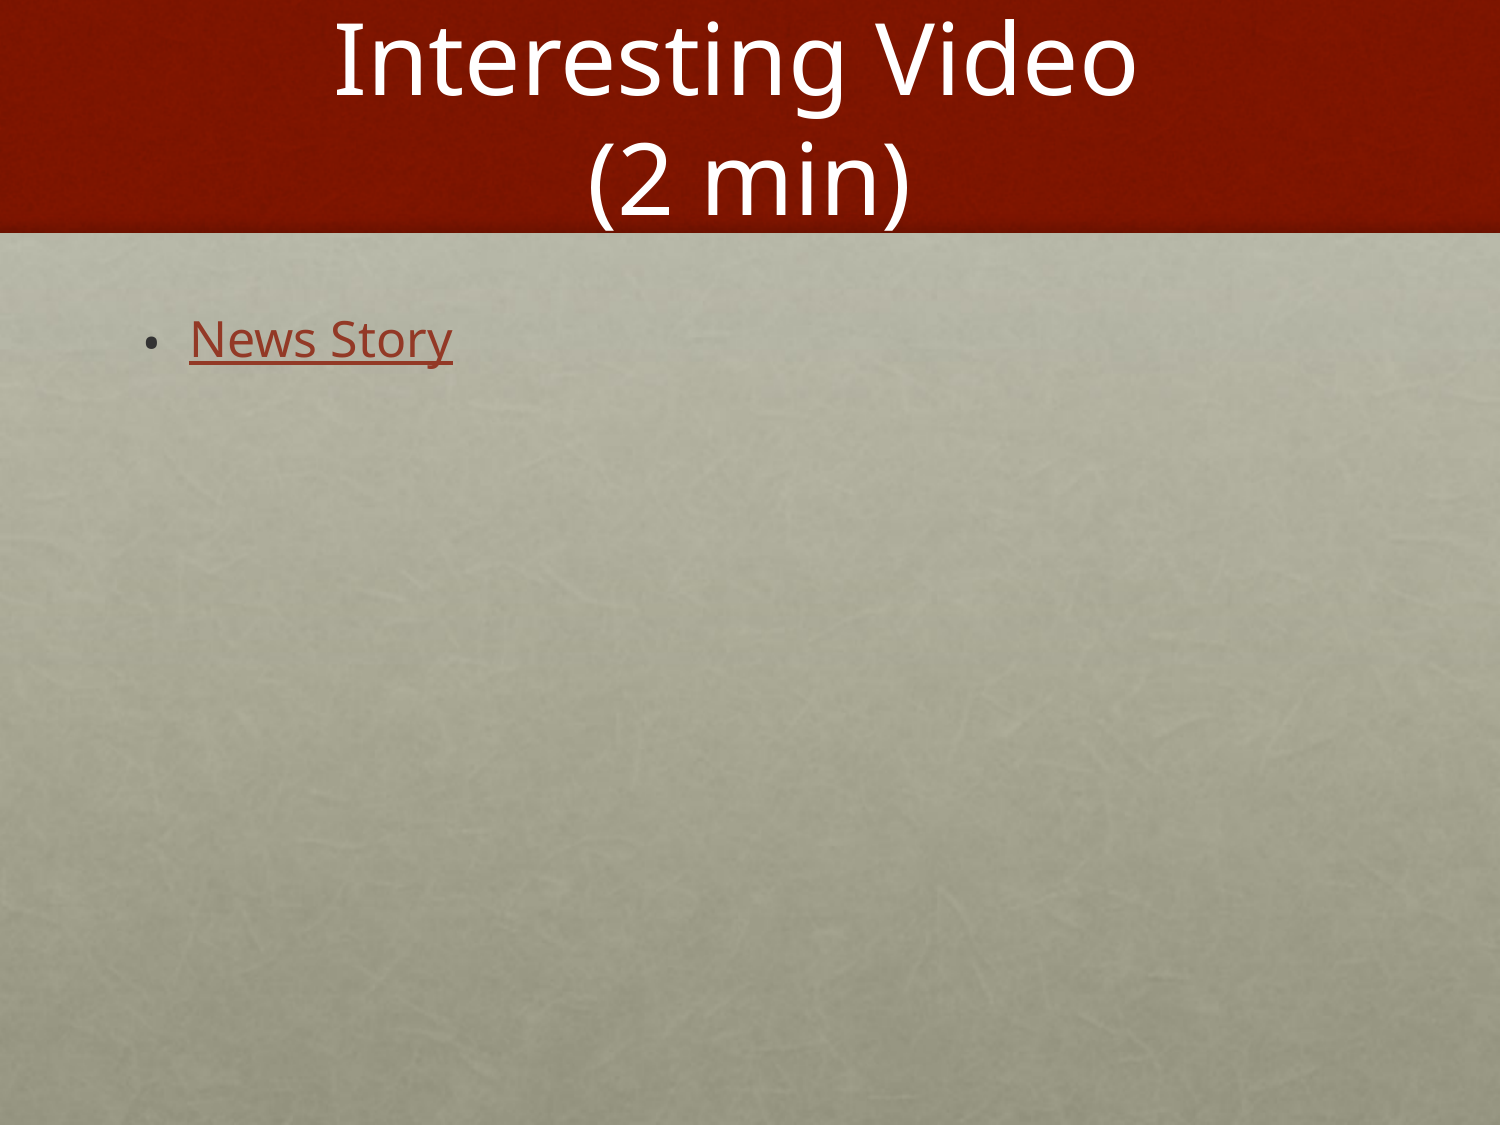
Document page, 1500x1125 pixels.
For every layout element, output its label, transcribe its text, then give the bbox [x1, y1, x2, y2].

title Interesting Video (2 min) [127, 10, 1372, 221]
list News Story [127, 299, 1372, 1005]
picture [0, 214, 1500, 1125]
